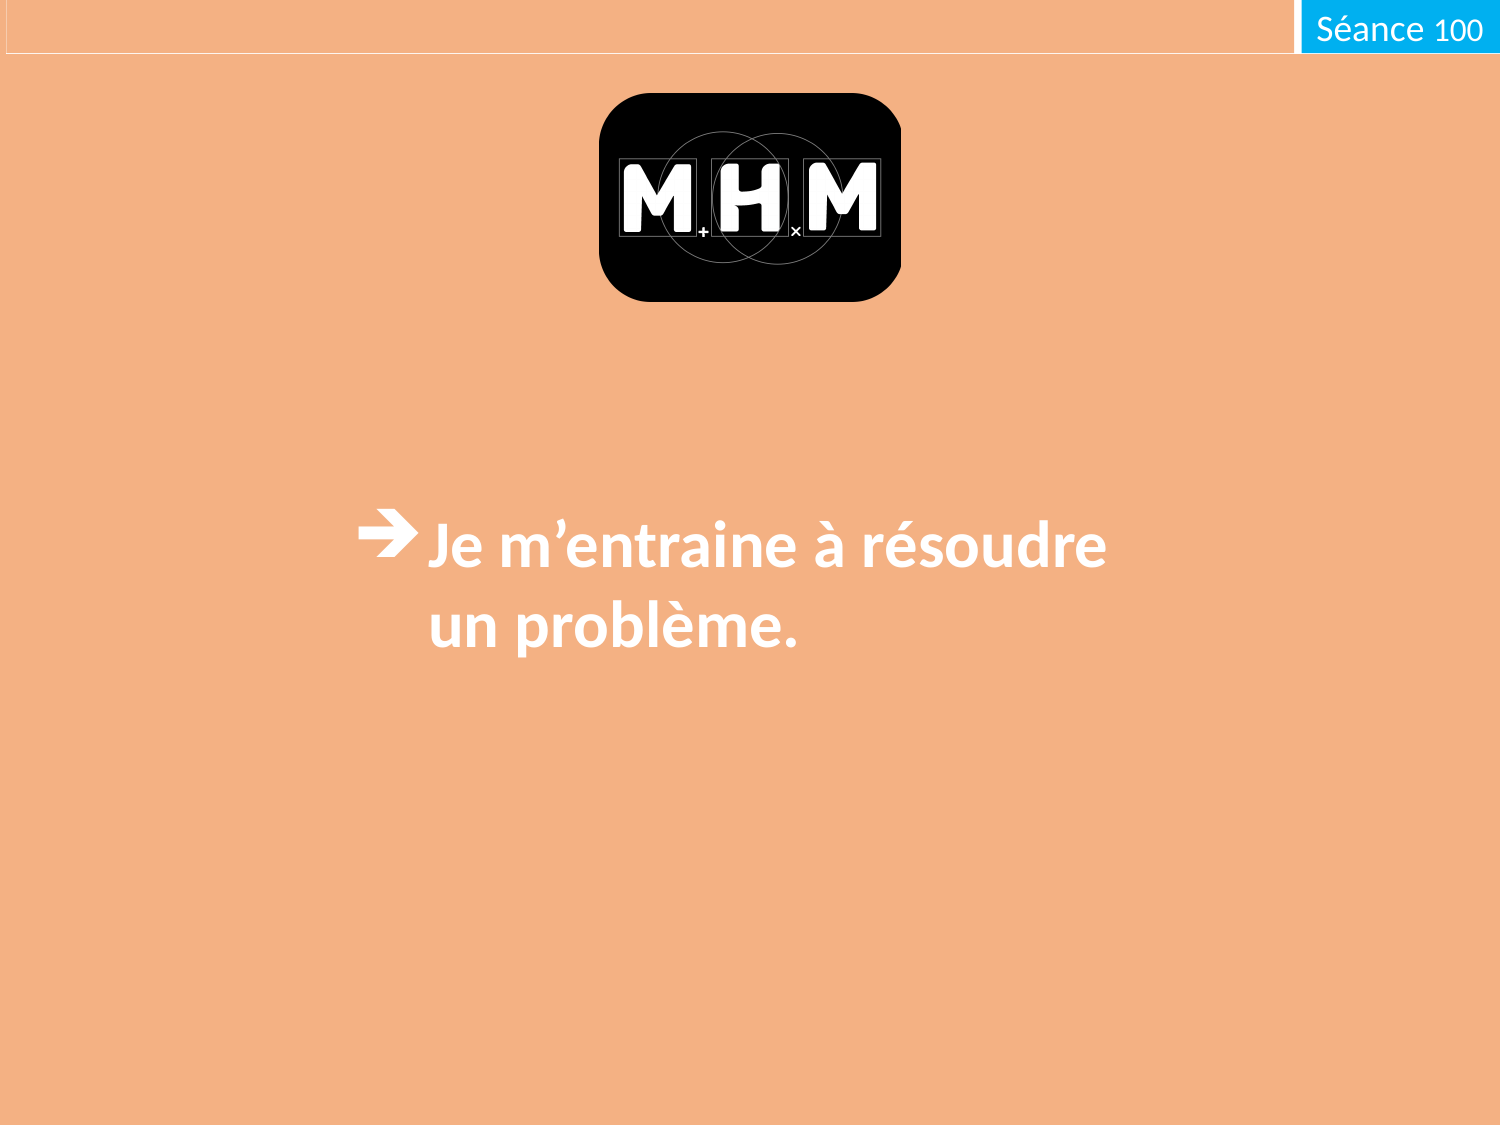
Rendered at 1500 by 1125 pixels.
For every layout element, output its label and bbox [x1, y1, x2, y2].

text_box [0, 54, 1500, 1125]
